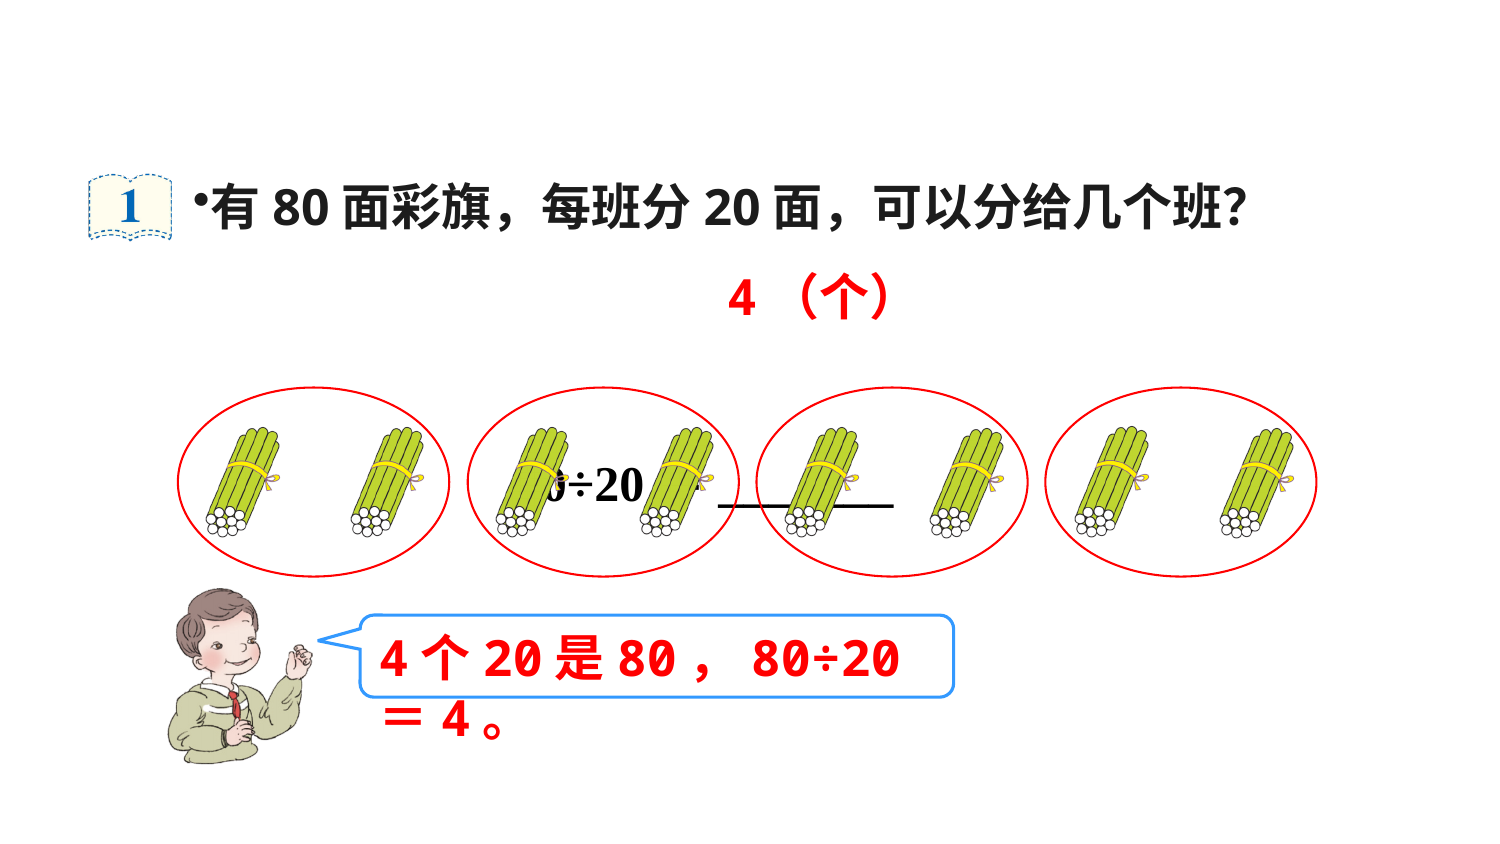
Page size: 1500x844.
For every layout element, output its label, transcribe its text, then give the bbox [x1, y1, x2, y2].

text_box [177, 429, 201, 535]
text_box 4个20是80，80÷20＝4。 [317, 615, 954, 698]
text_box [205, 539, 422, 577]
picture [164, 586, 314, 768]
text_box 有80面彩旗，每班分20面，可以分给几个班？ [184, 168, 1312, 244]
text_box [1296, 432, 1317, 532]
text_box [783, 387, 1001, 425]
picture [76, 166, 184, 248]
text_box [201, 425, 1296, 539]
text_box [495, 539, 712, 577]
text_box [1072, 539, 1290, 577]
text_box [205, 387, 422, 425]
text_box [783, 539, 1001, 577]
text_box [495, 387, 712, 425]
text_box [1072, 387, 1290, 425]
text_box 4（个） [712, 258, 934, 333]
